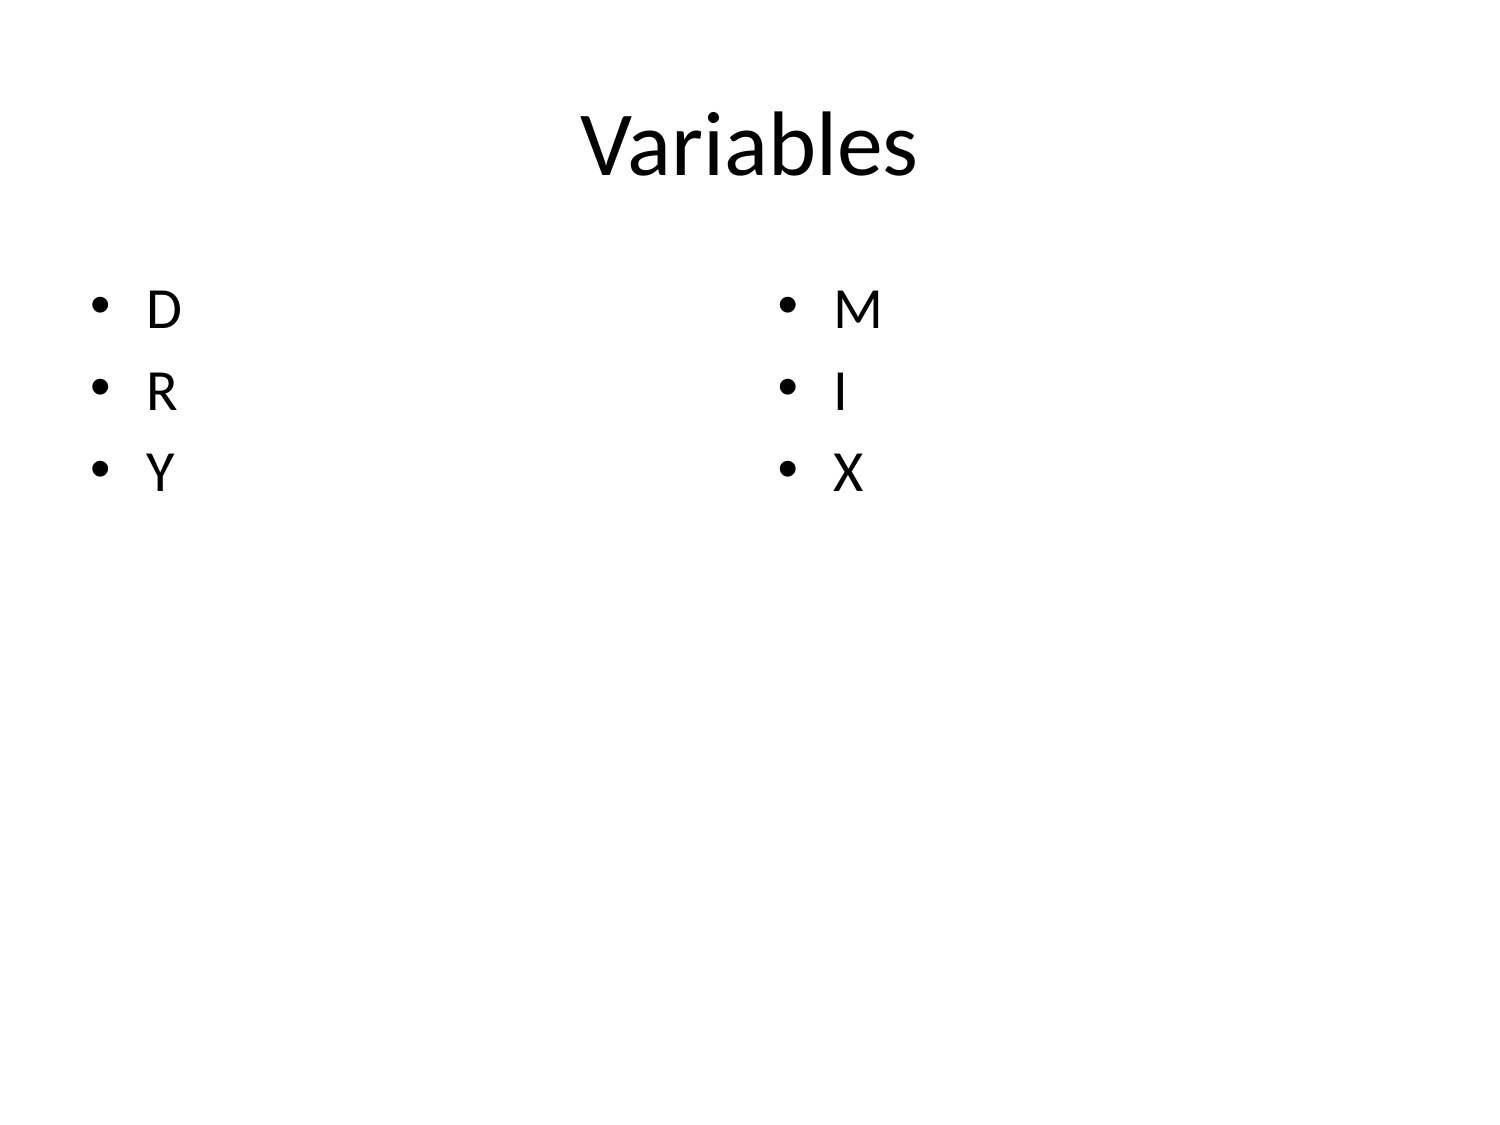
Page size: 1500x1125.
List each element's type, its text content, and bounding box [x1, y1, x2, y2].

title Variables [75, 45, 1425, 233]
list M I X [762, 262, 1425, 1005]
list D R Y [75, 262, 738, 1005]
